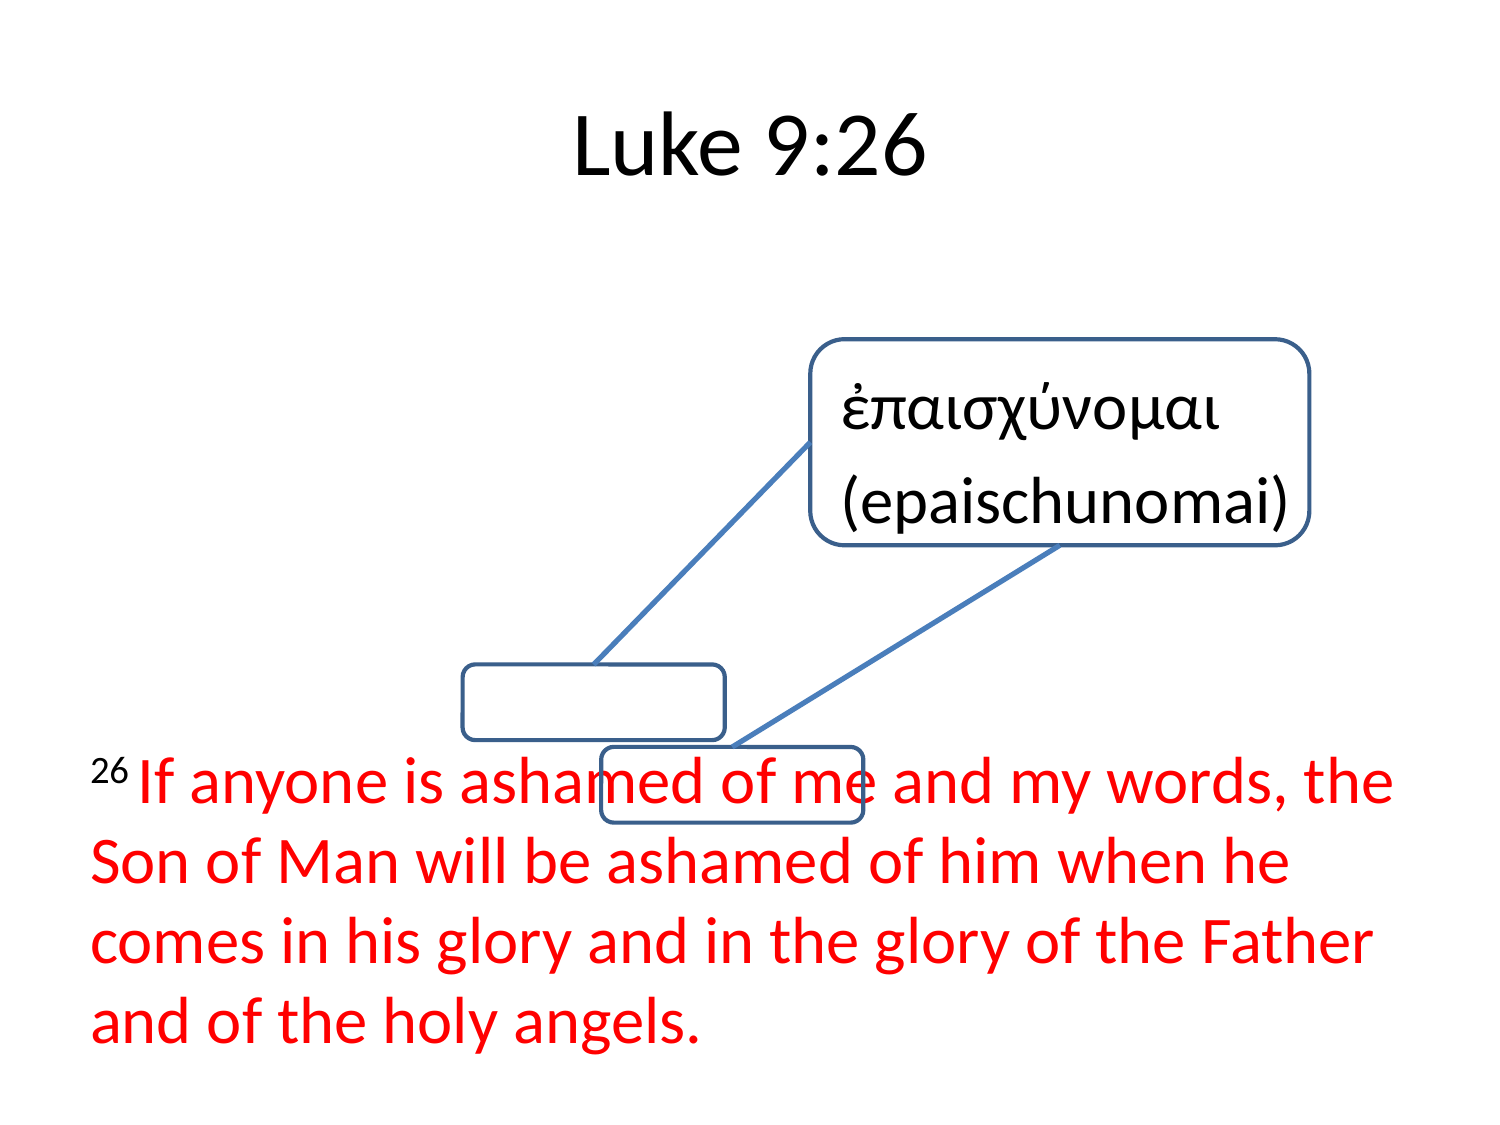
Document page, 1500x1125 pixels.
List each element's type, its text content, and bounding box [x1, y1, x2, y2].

text_box [460, 662, 726, 743]
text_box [731, 544, 1061, 748]
text_box [599, 744, 866, 825]
text_box [808, 337, 1312, 548]
list ἐπαισχύνομαι (epaischunomai) 26 If anyone is ashamed of me and my words, the Son of Man will be ashamed of him when he comes in his glory and in the glory of the Father and of the holy angels. [75, 262, 1425, 1005]
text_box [593, 441, 811, 665]
title Luke 9:26 [75, 45, 1425, 233]
